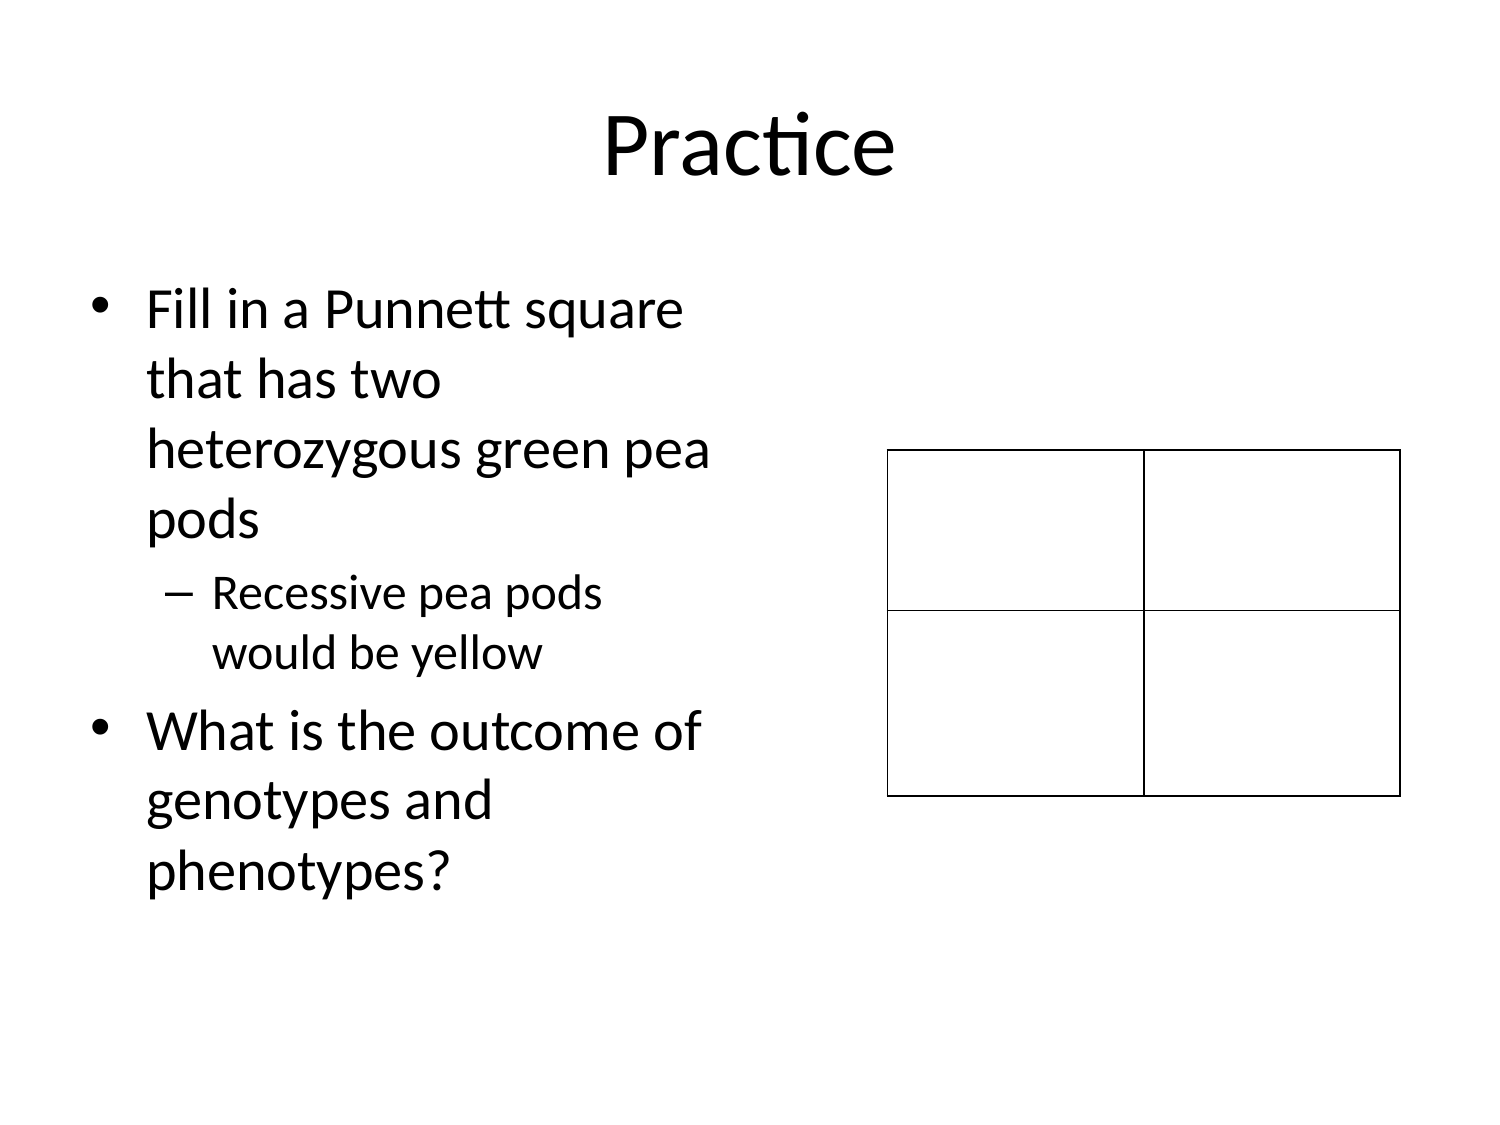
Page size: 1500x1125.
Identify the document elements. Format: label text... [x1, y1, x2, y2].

table_cell [888, 611, 1143, 795]
table_header [888, 451, 1143, 610]
table_header [1145, 451, 1399, 610]
title Practice [75, 45, 1425, 233]
table_cell [1145, 611, 1399, 795]
list Fill in a Punnett square that has two heterozygous green pea pods Recessive pea pods would be yellow What is the outcome of genotypes and phenotypes? [75, 262, 738, 1005]
